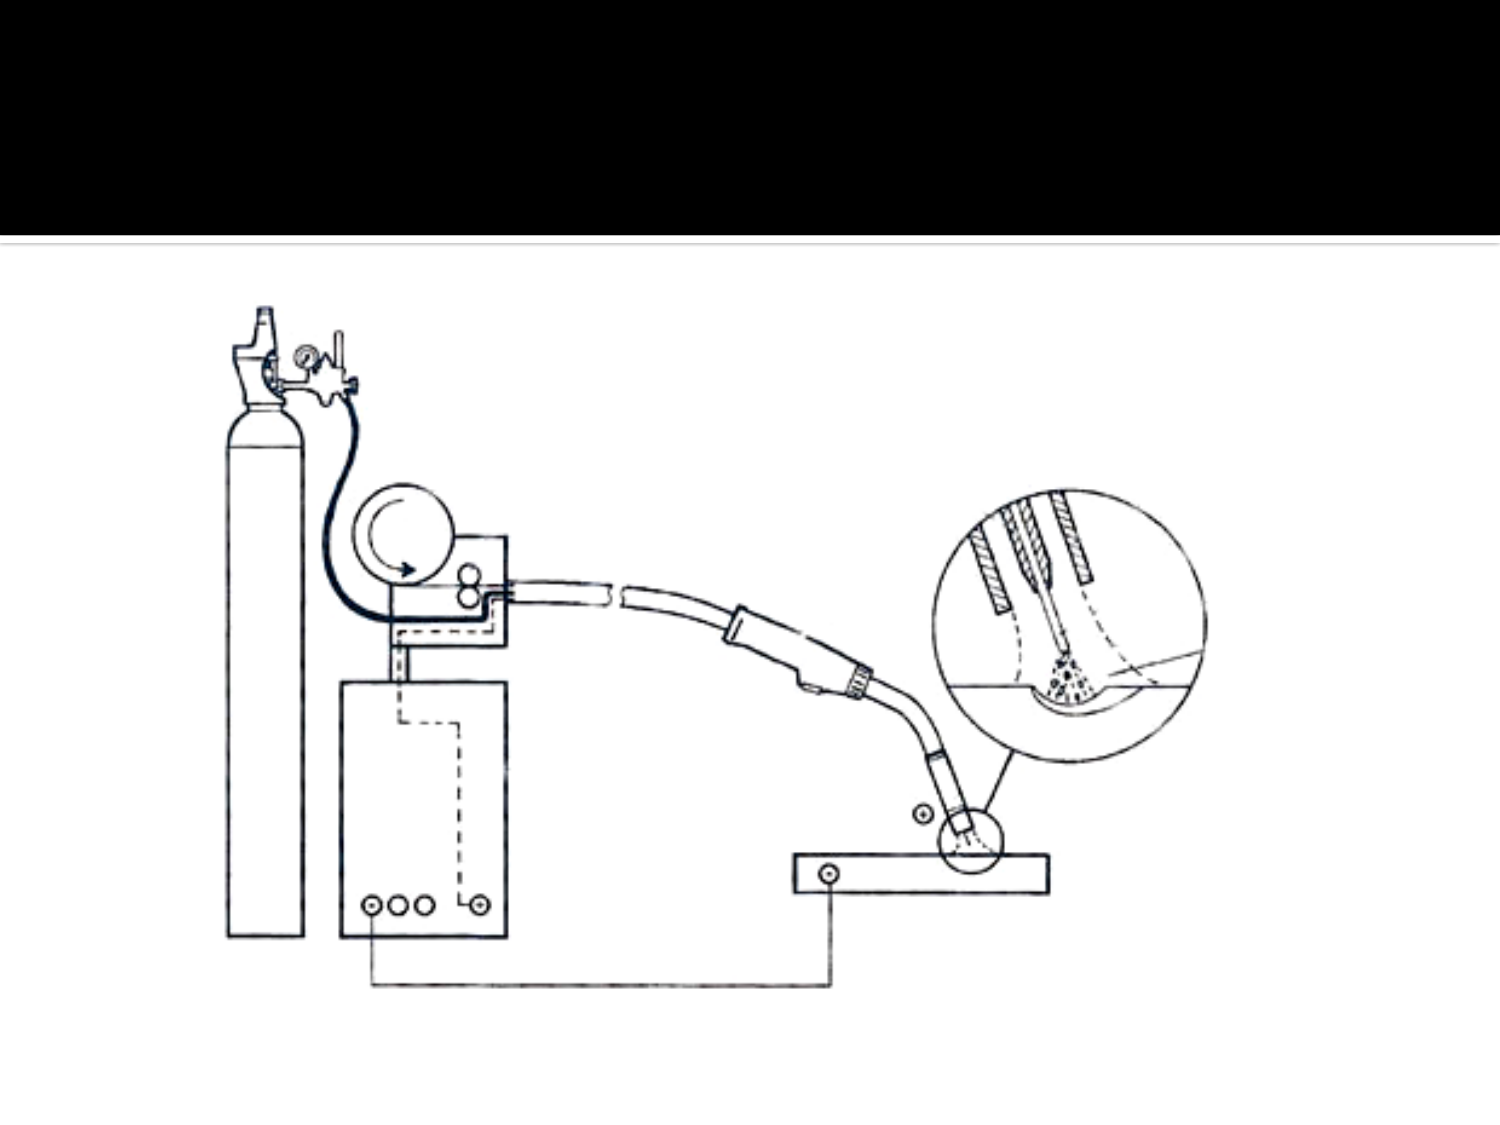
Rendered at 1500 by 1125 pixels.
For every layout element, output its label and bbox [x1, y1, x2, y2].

list [175, 292, 1264, 1001]
